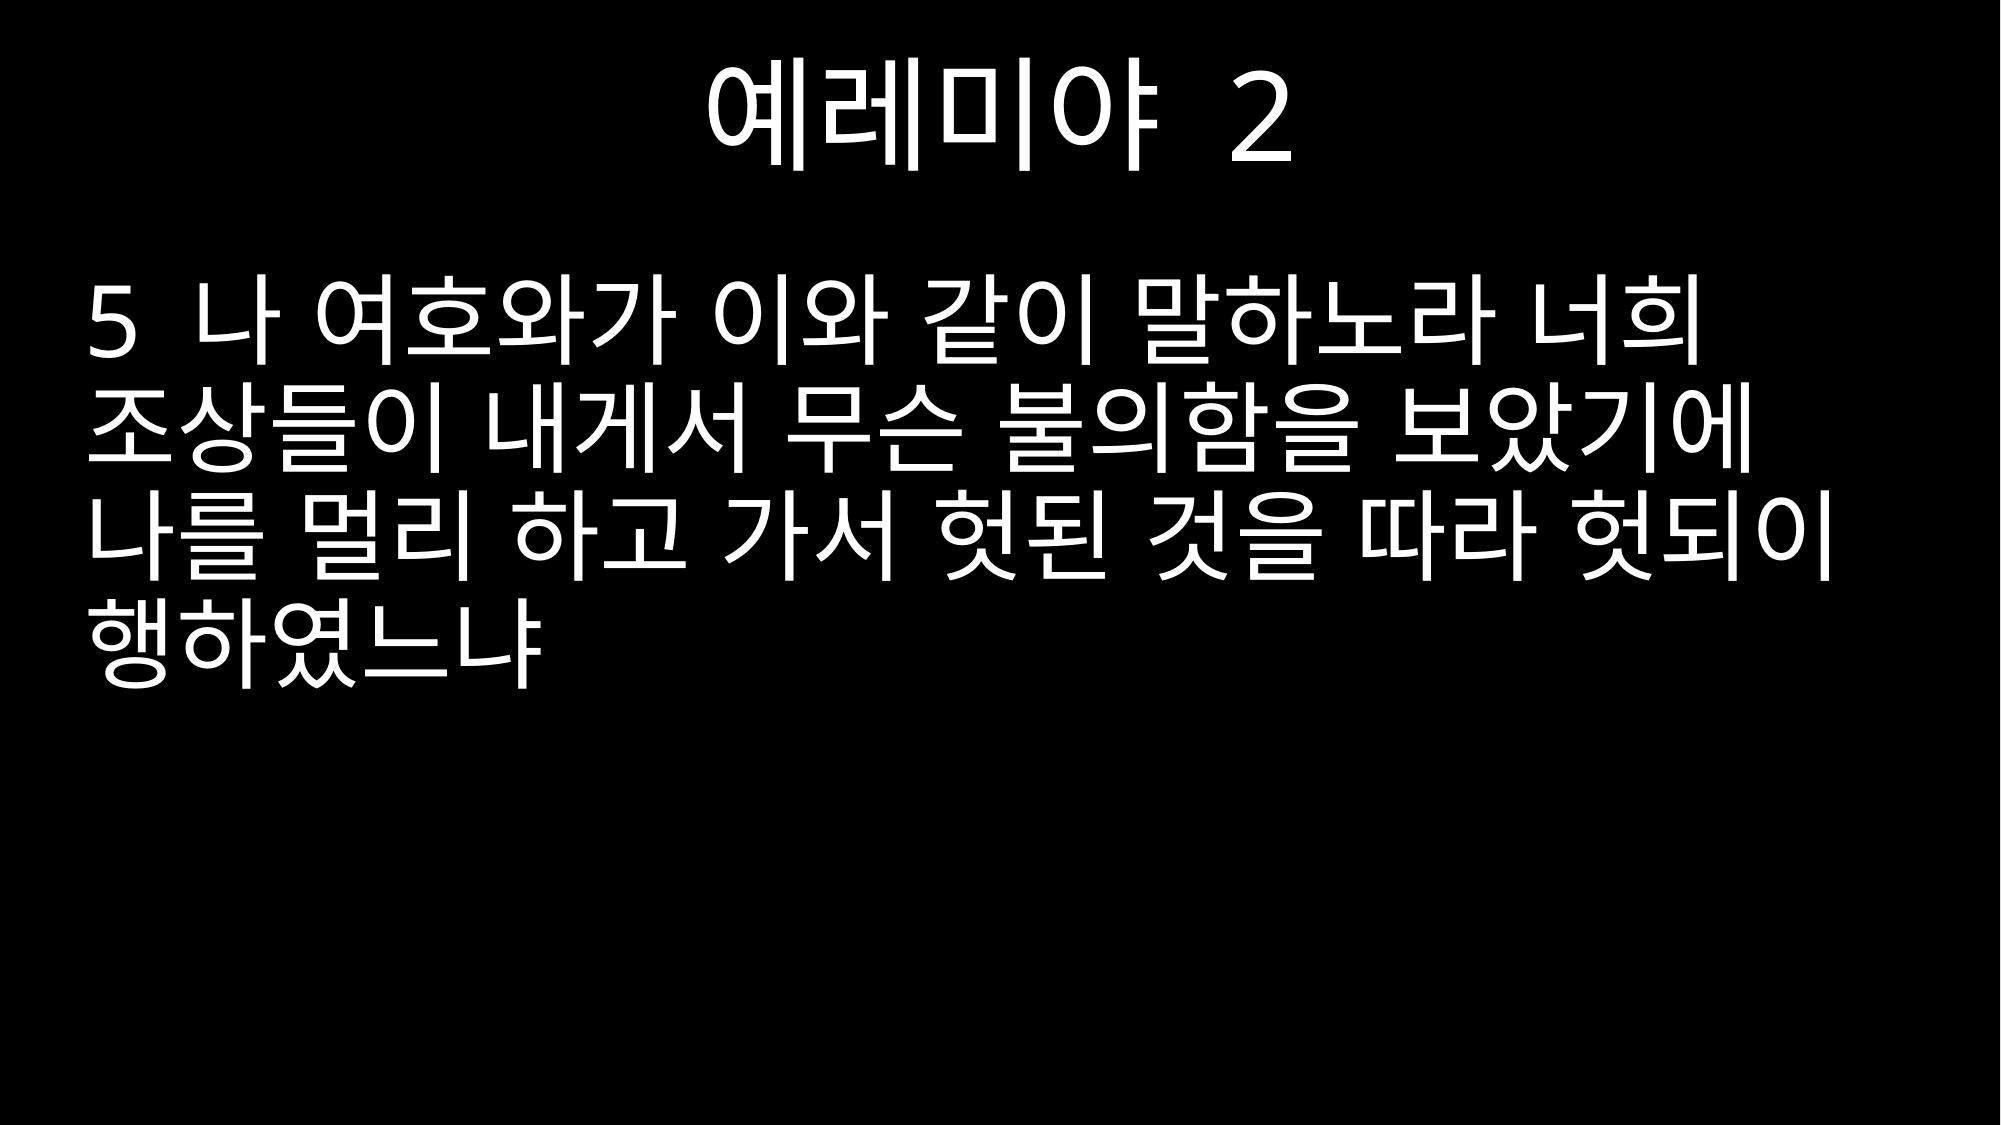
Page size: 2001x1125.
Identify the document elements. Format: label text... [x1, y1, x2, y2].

list 5 나 여호와가 이와 같이 말하노라 너희 조상들이 내게서 무슨 불의함을 보았기에 나를 멀리 하고 가서 헛된 것을 따라 헛되이 행하였느냐 [69, 263, 1953, 423]
footer 예레미야 2 [0, 32, 2000, 192]
picture [0, 0, 2001, 1125]
